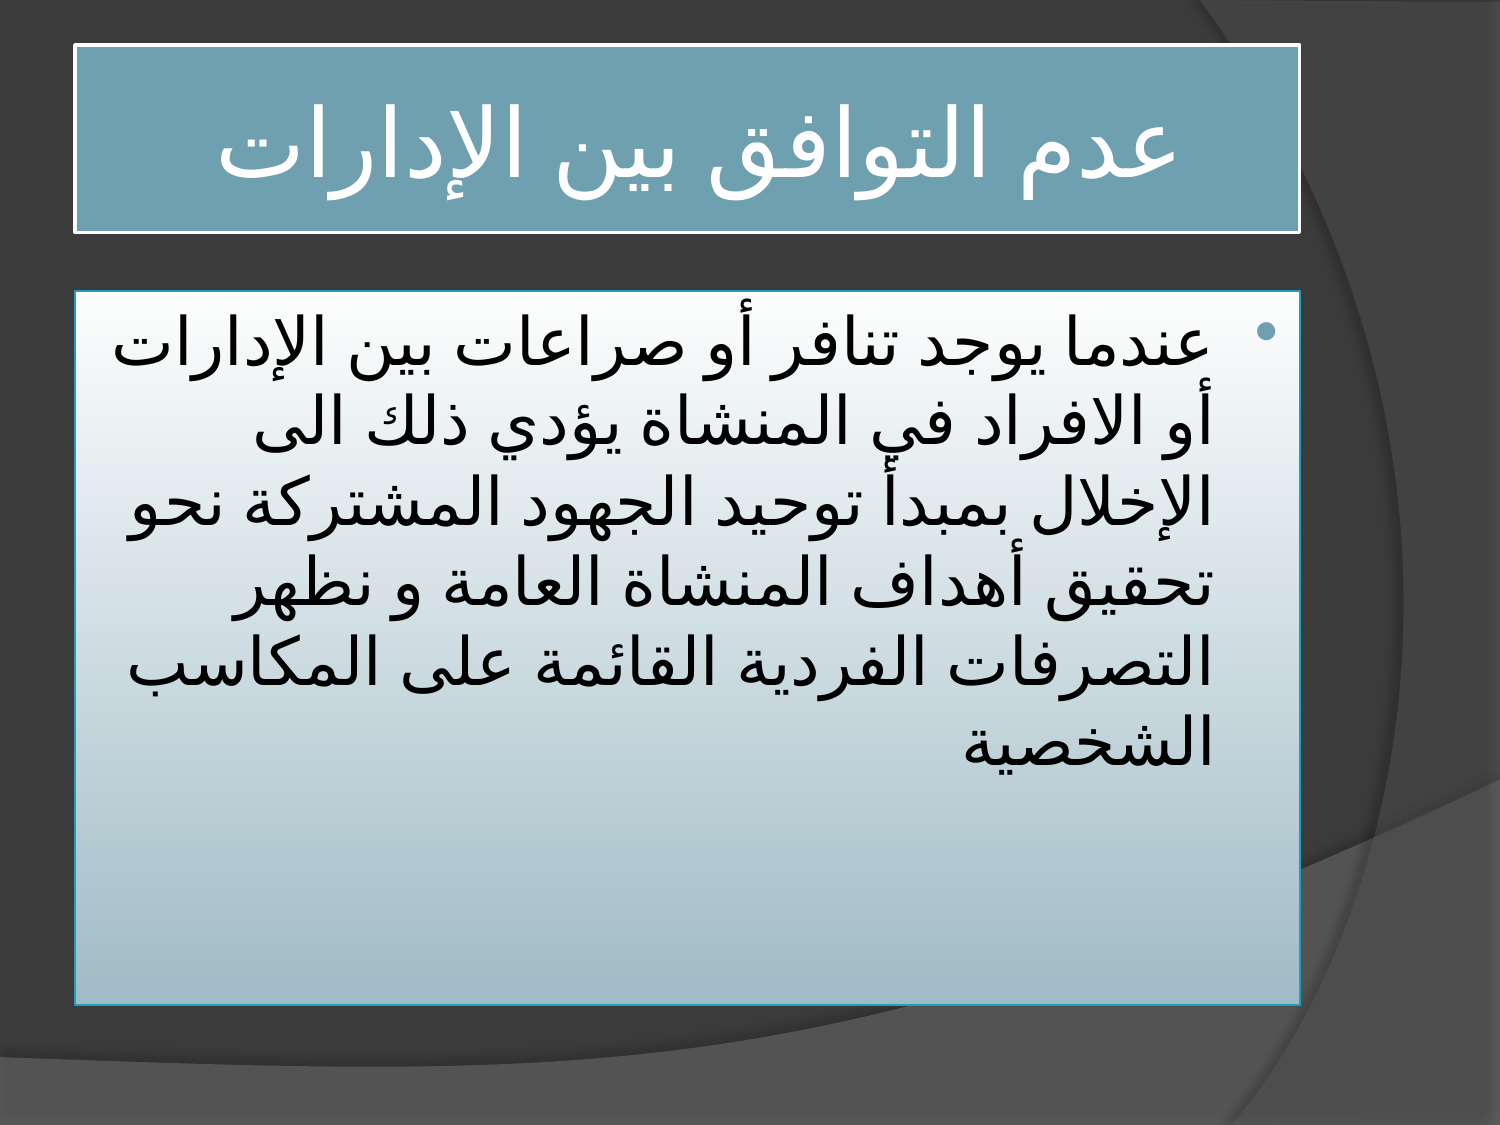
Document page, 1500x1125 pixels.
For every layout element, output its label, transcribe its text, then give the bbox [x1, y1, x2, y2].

title عدم التوافق بين الإدارات [73, 43, 1301, 234]
list عندما يوجد تنافر أو صراعات بين الإدارات أو الافراد في المنشاة يؤدي ذلك الى الإخلال بمبدأ توحيد الجهود المشتركة نحو تحقيق أهداف المنشاة العامة و نظهر التصرفات الفردية القائمة على المكاسب الشخصية [74, 290, 1301, 1006]
